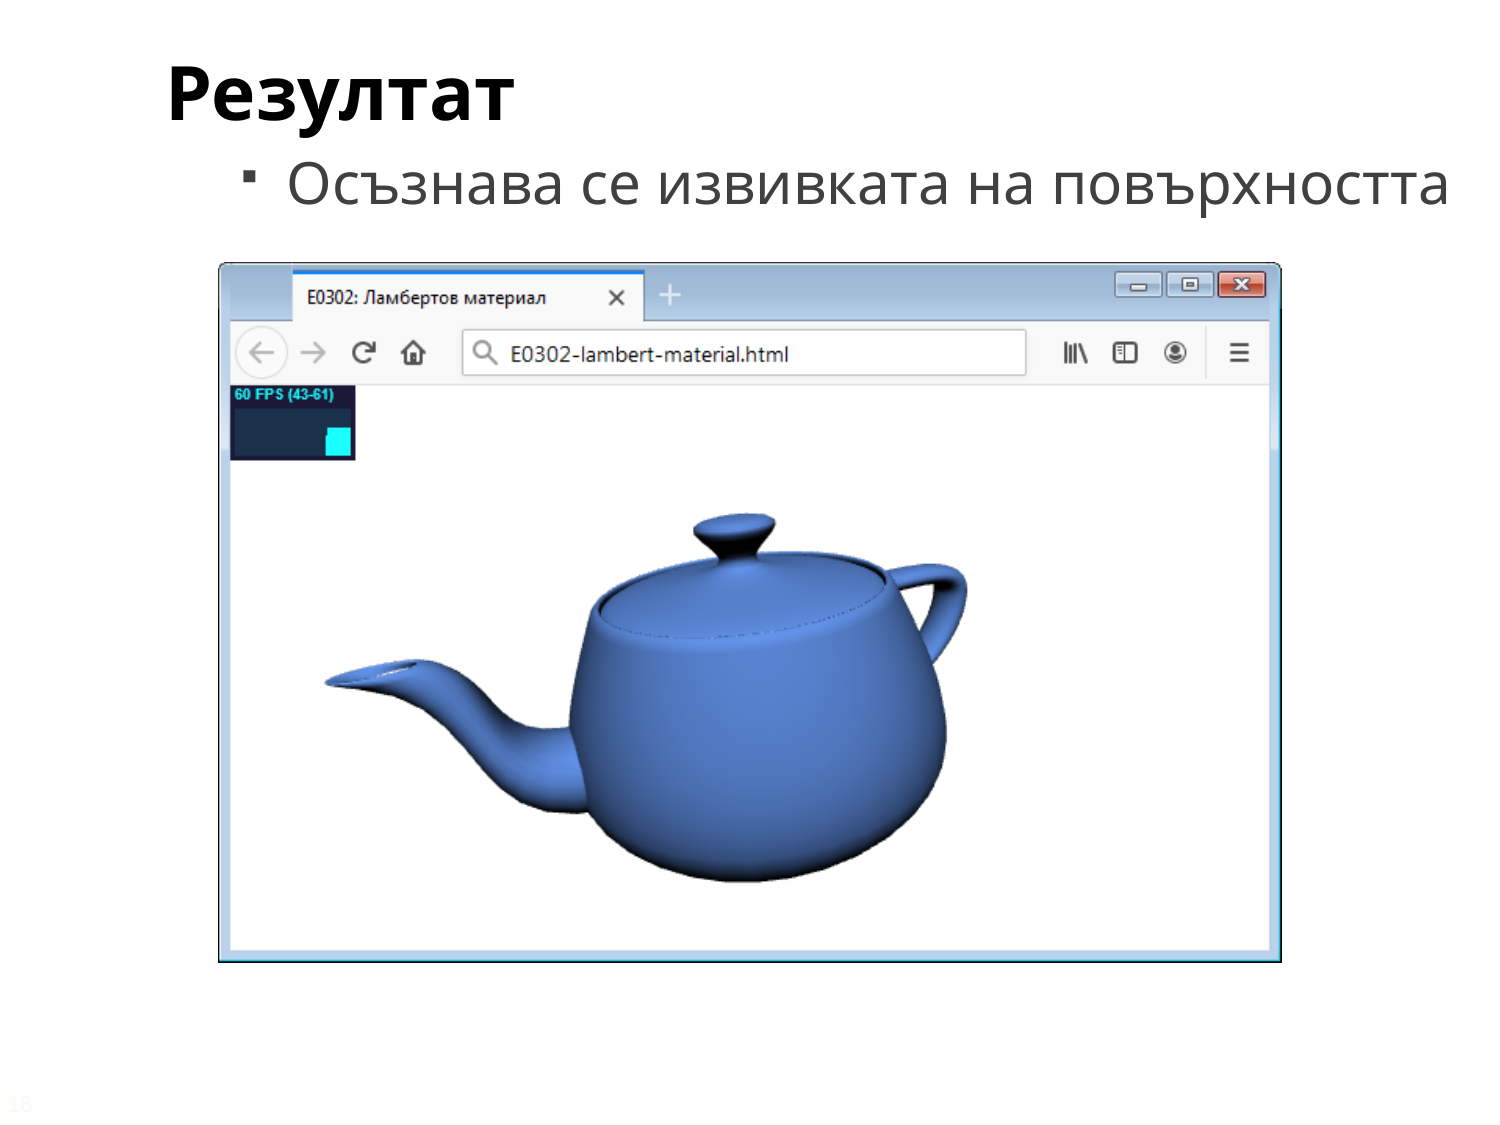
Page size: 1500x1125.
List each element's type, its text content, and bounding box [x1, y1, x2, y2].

picture [218, 262, 1282, 963]
list Резултат Осъзнава се извивката на повърхността [150, 37, 1488, 1113]
